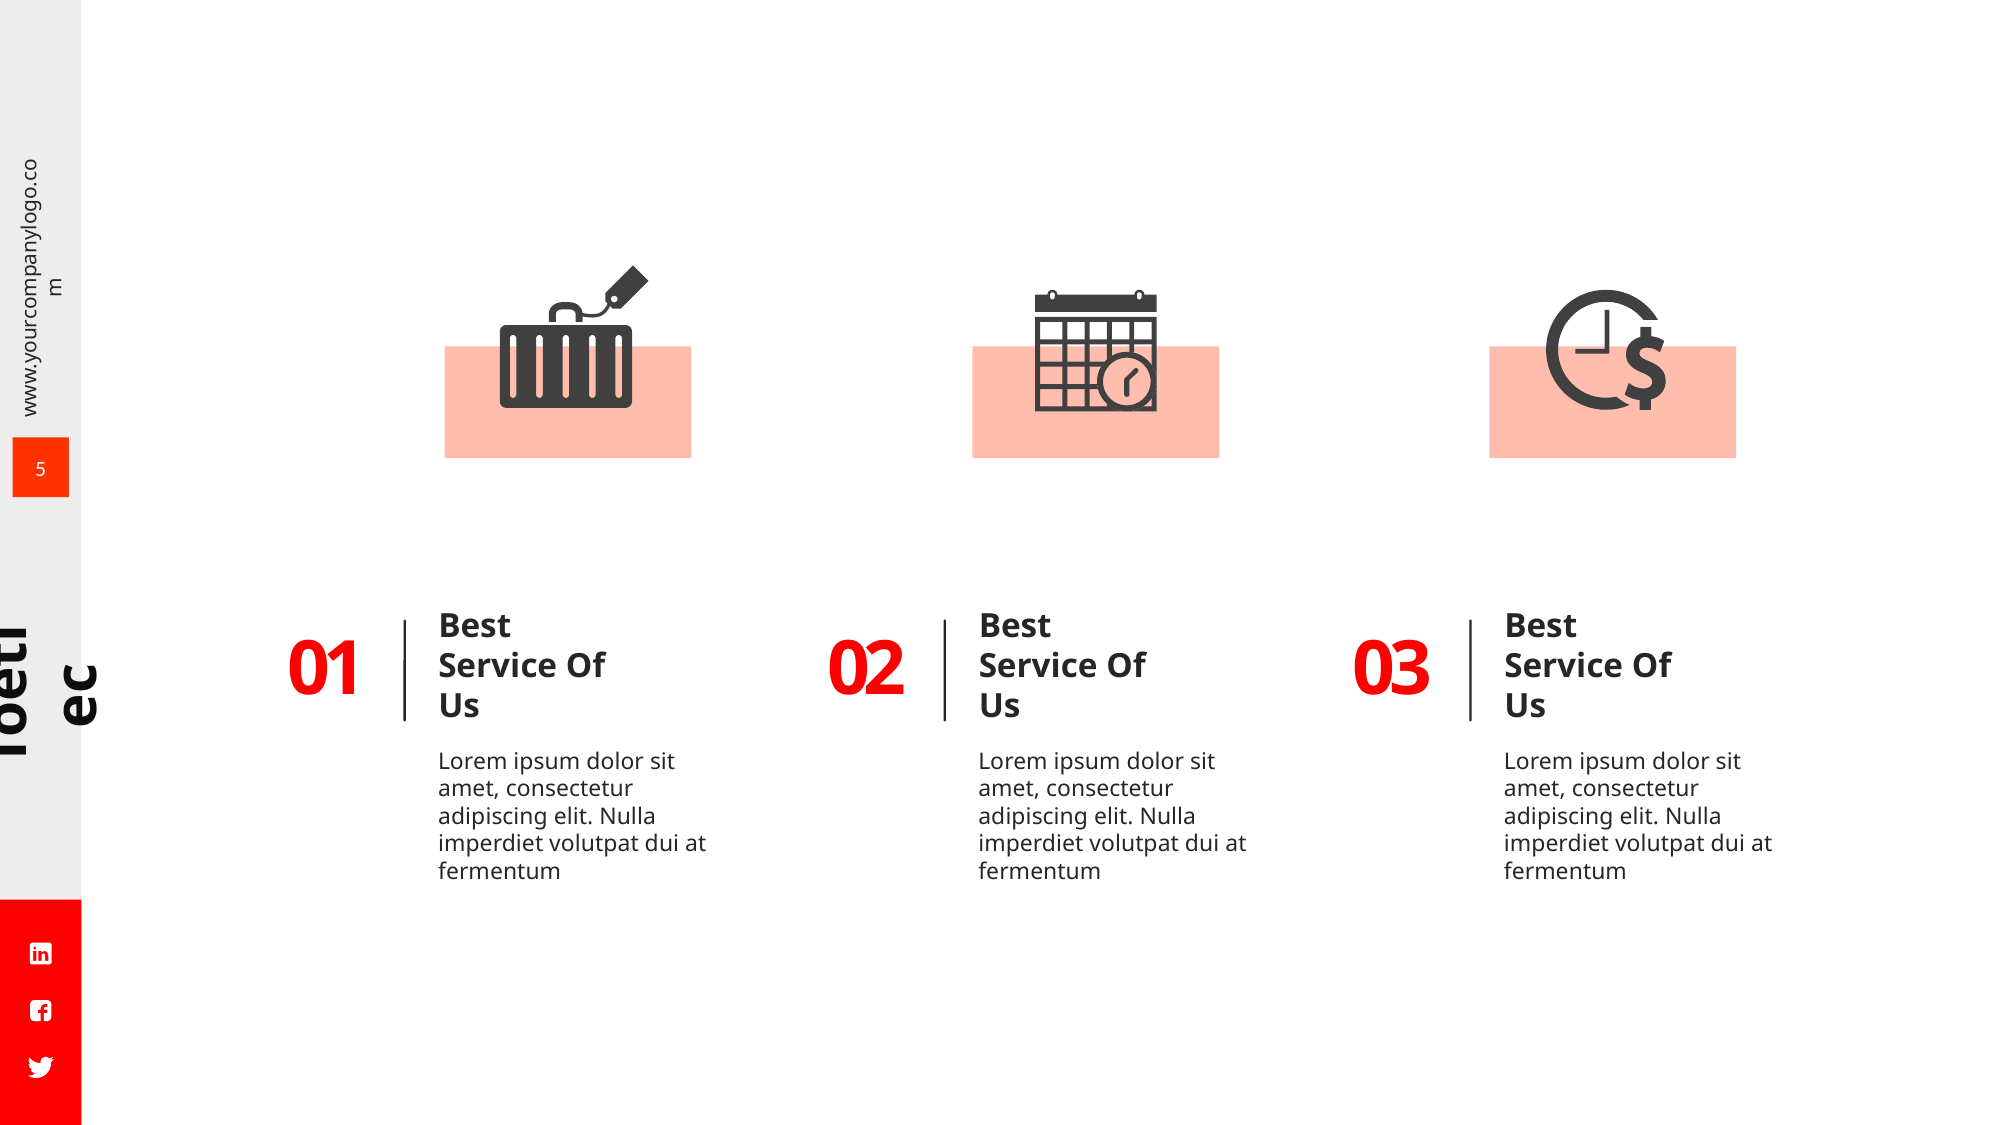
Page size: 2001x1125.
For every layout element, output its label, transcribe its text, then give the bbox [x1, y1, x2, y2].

text_box Best Service Of Us [963, 602, 1191, 727]
text_box [1468, 618, 1473, 723]
text_box [971, 345, 1220, 459]
text_box [942, 618, 947, 723]
text_box 03 [1331, 608, 1454, 733]
text_box Lorem ipsum dolor sit amet, consectetur adipiscing elit. Nulla imperdiet volutpat dui at fermentum [423, 739, 738, 892]
text_box Lorem ipsum dolor sit amet, consectetur adipiscing elit. Nulla imperdiet volutpat dui at fermentum [1489, 739, 1804, 892]
text_box [402, 618, 407, 723]
text_box 02 [806, 608, 929, 733]
text_box Lorem ipsum dolor sit amet, consectetur adipiscing elit. Nulla imperdiet volutpat dui at fermentum [963, 739, 1278, 892]
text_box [1035, 289, 1157, 412]
text_box Best Service Of Us [423, 602, 651, 727]
text_box [1488, 345, 1737, 459]
slide_number 5 [12, 437, 69, 498]
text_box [499, 265, 649, 408]
text_box 01 [265, 608, 388, 733]
text_box [444, 345, 692, 459]
text_box Best Service Of Us [1489, 602, 1717, 727]
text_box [1546, 289, 1666, 410]
